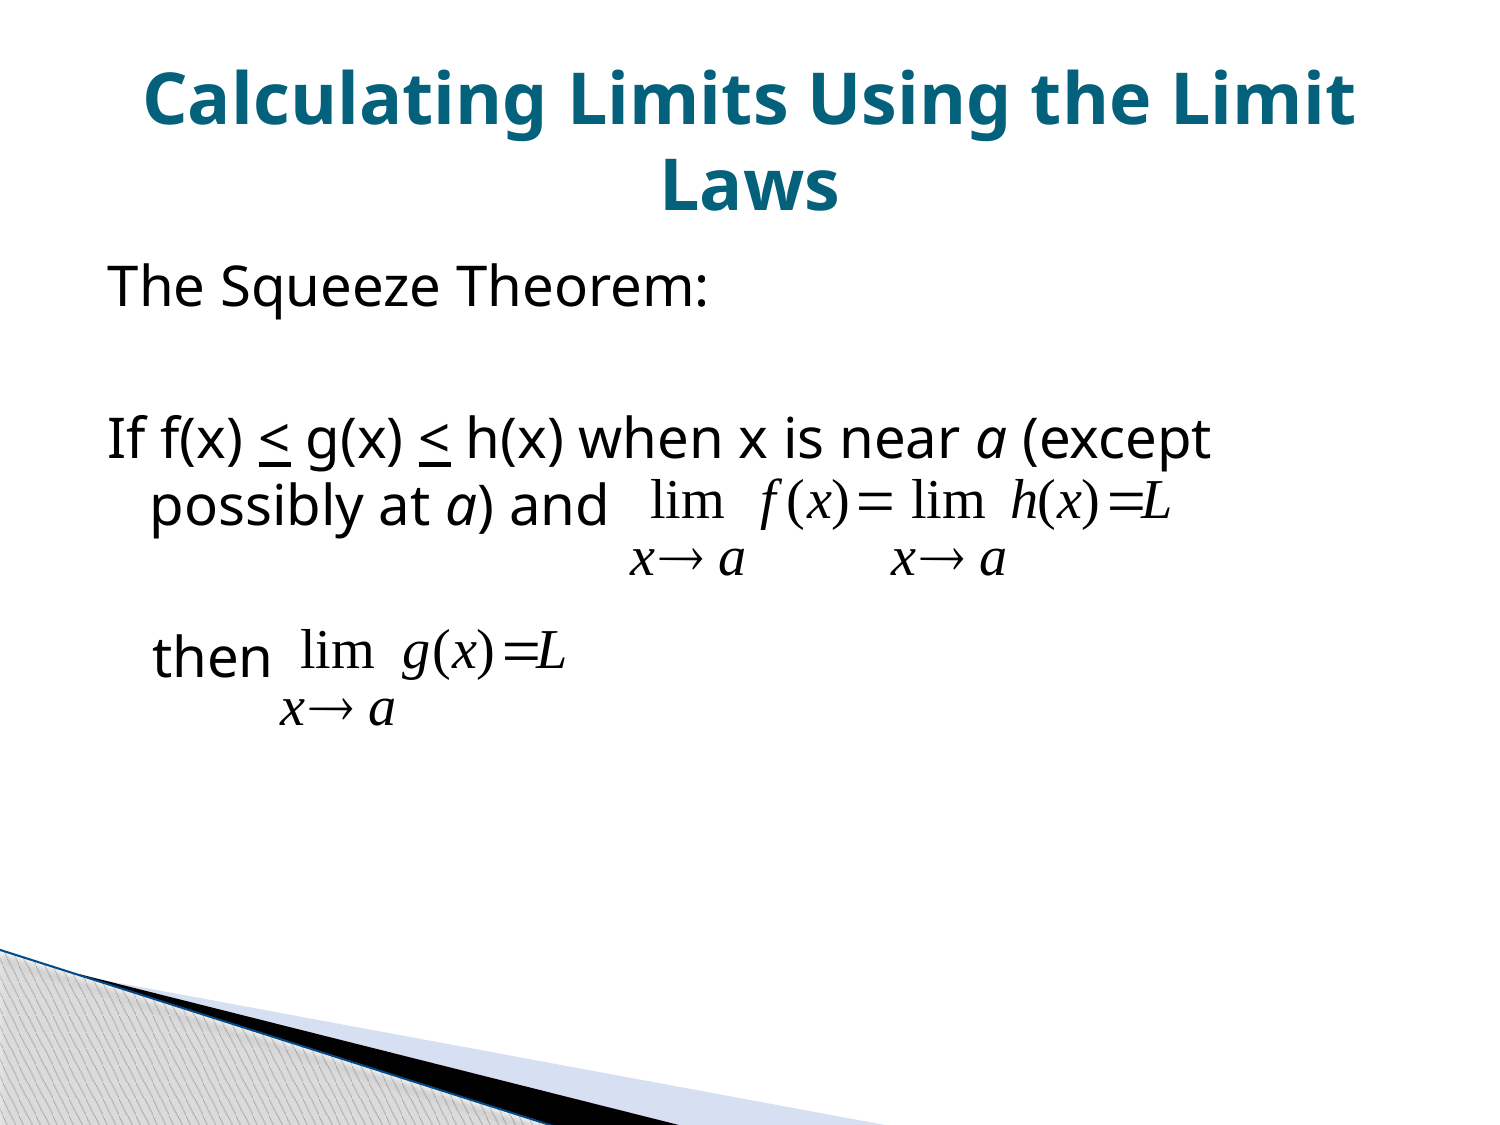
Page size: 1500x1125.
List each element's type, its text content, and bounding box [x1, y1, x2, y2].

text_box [624, 474, 1178, 582]
title Calculating Limits Using the Limit Laws [75, 45, 1425, 233]
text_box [274, 624, 572, 732]
list The Squeeze Theorem: If f(x) < g(x) < h(x) when x is near a (except possibly at a) and then [75, 243, 1425, 986]
